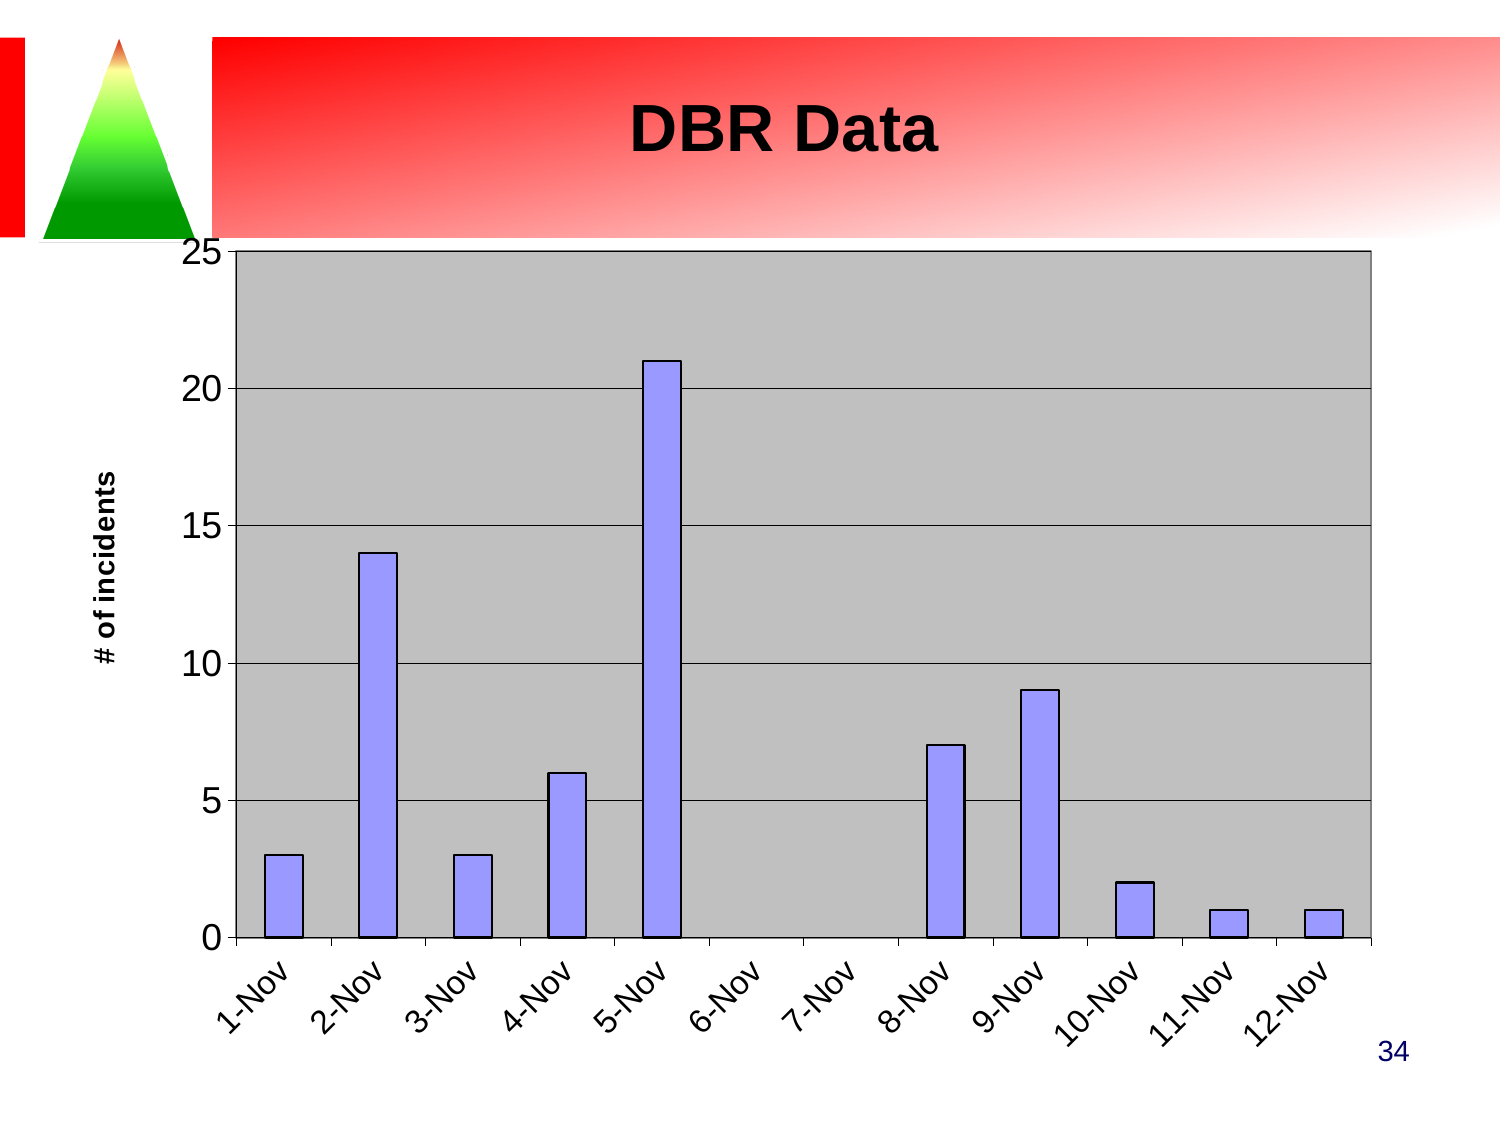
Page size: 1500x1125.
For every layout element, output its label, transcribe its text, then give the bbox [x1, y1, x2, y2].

picture [37, 30, 200, 243]
chart [62, 49, 1413, 1091]
slide_number 34 [1074, 1024, 1426, 1103]
